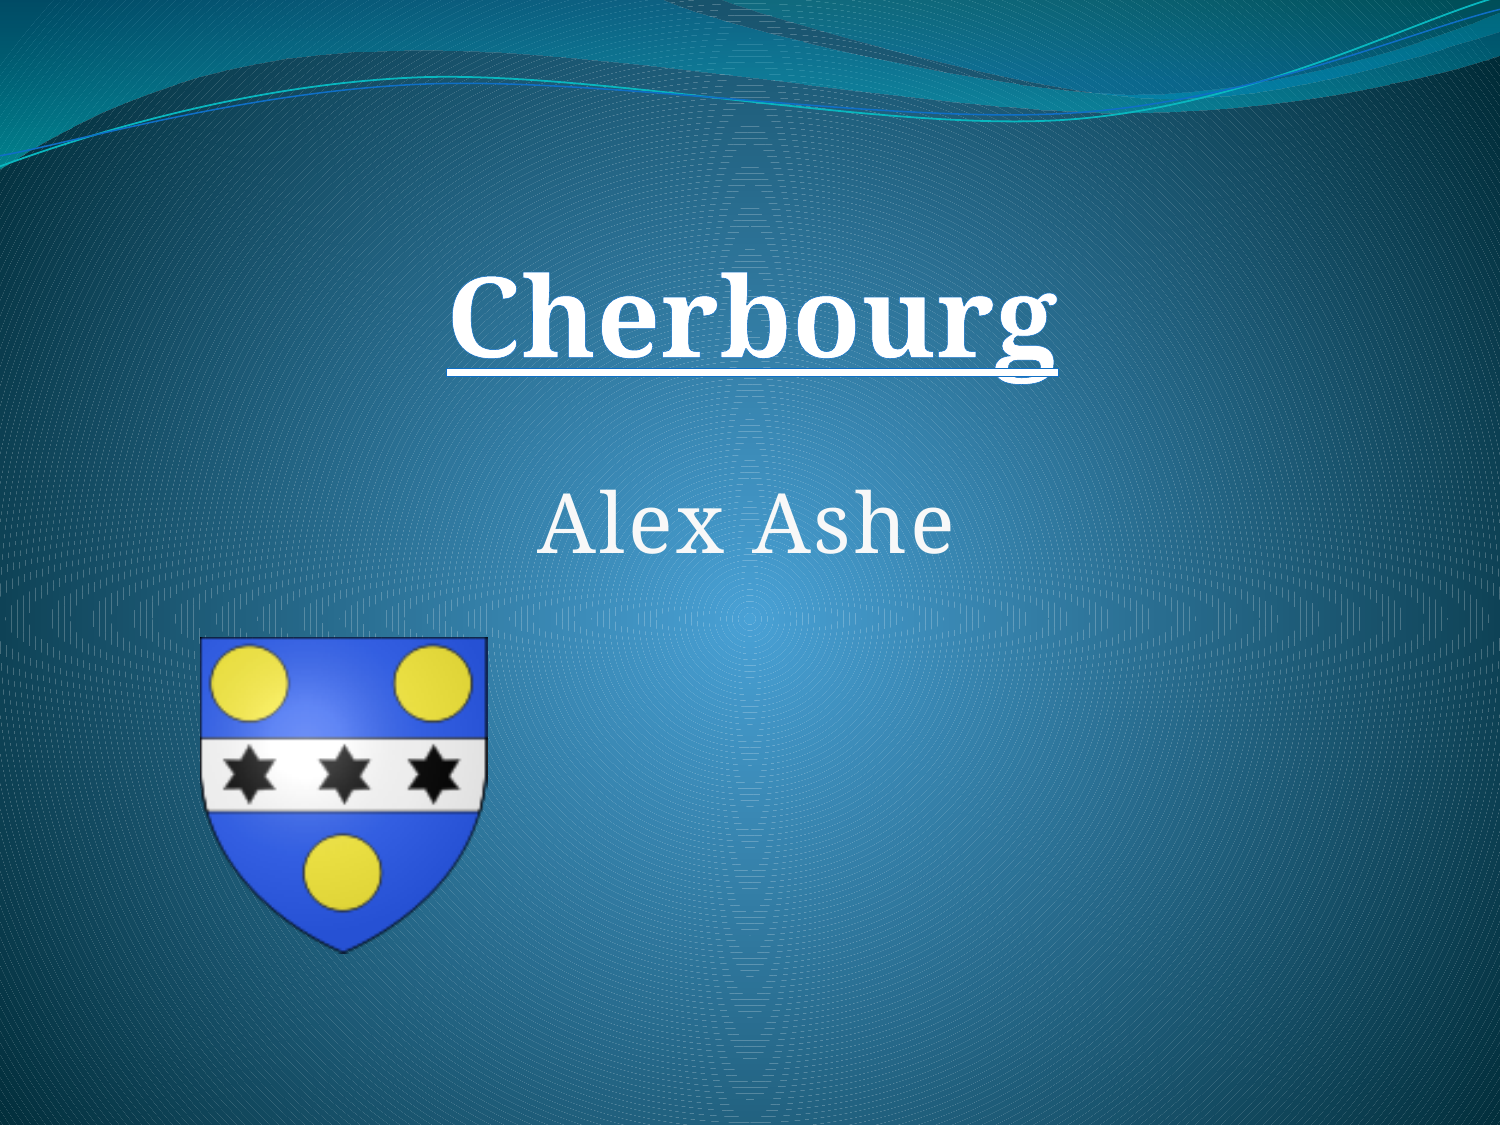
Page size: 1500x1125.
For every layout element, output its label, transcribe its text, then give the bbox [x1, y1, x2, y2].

text_box Cherbourg [431, 237, 1074, 388]
text_box Alex Ashe [522, 462, 971, 578]
picture [199, 637, 488, 954]
